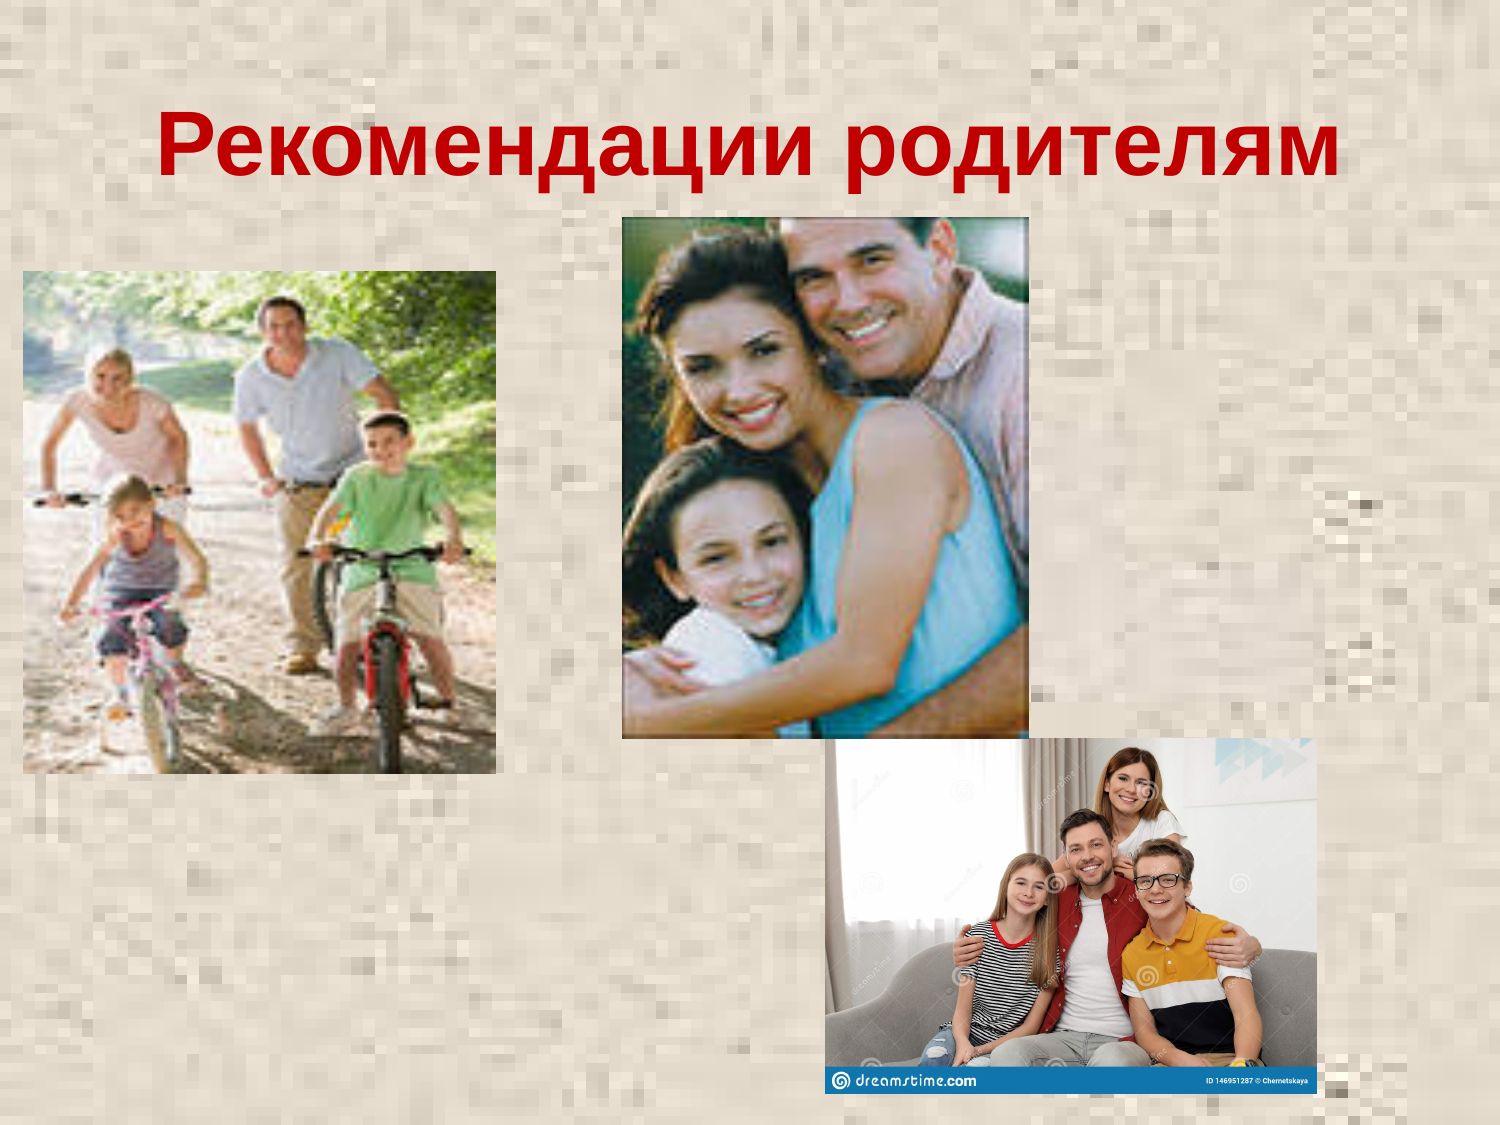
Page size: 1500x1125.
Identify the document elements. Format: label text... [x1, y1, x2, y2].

picture [0, 0, 1500, 1125]
title Рекомендации родителям [75, 45, 1425, 233]
